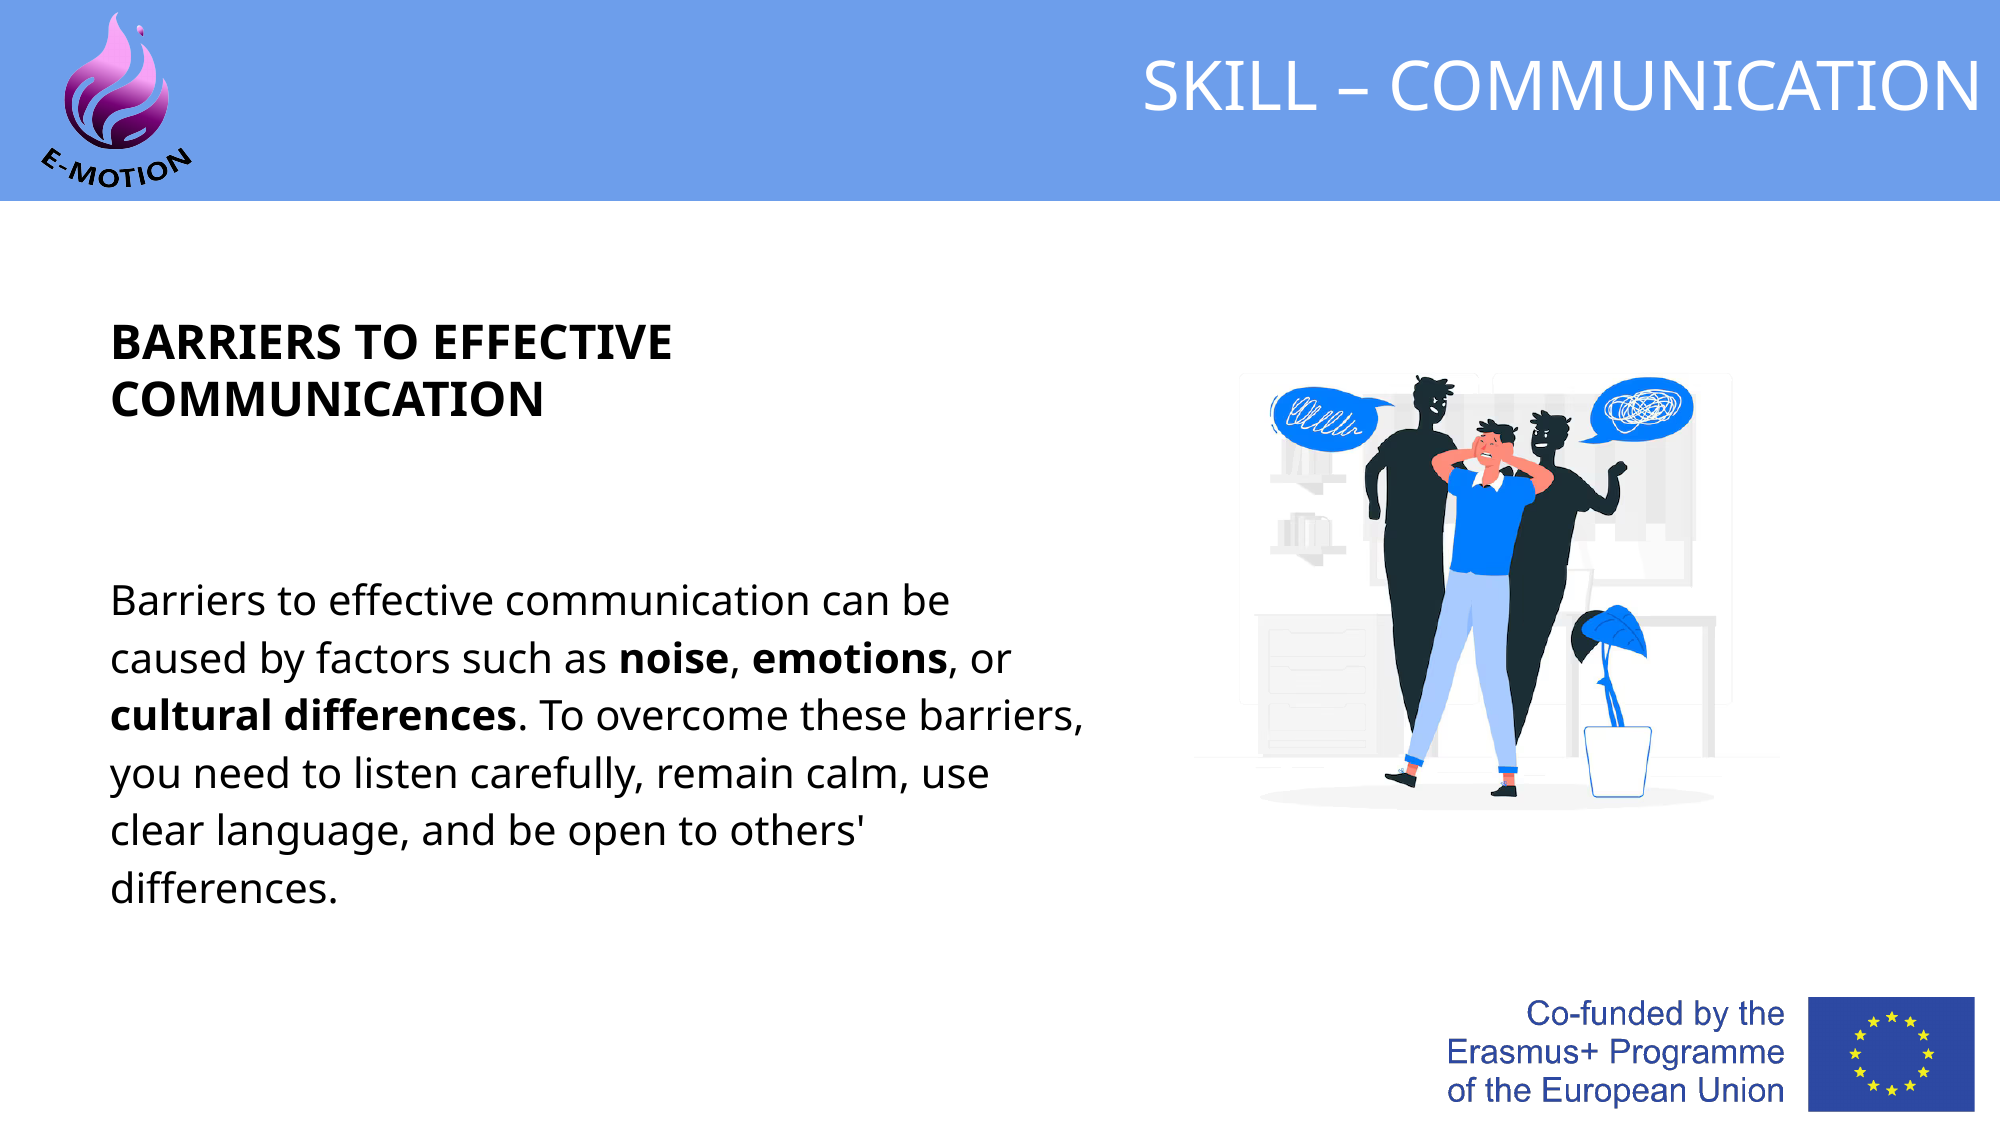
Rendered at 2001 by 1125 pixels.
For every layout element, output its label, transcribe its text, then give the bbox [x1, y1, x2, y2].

picture [0, 0, 253, 247]
picture [1396, 995, 1975, 1116]
text_box SKILL – COMMUNICATION [583, 34, 2000, 309]
picture [1193, 308, 1780, 895]
text_box BARRIERS TO EFFECTIVE COMMUNICATION Barriers to effective communication can be caused by factors such as noise, emotions, or cultural differences. To overcome these barriers, you need to listen carefully, remain calm, use clear language, and be open to others' differences. [94, 246, 1108, 919]
